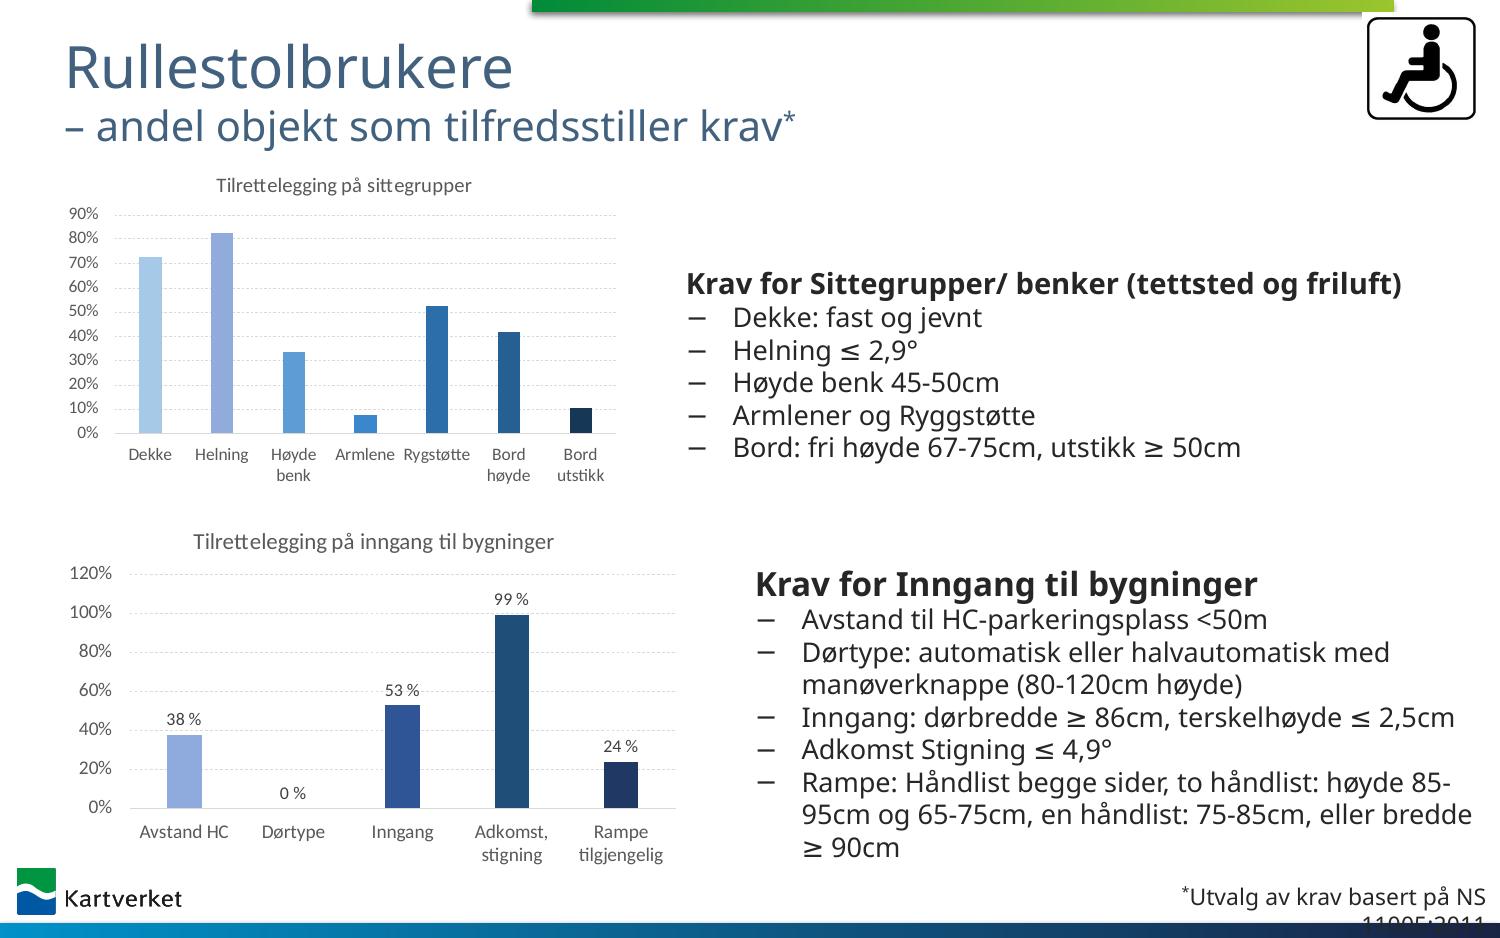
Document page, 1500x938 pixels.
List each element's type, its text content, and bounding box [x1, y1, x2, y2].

picture [1362, 12, 1481, 126]
text_box *Utvalg av krav basert på NS 11005:2011 [1068, 873, 1500, 938]
text_box Krav for Inngang til bygninger Avstand til HC-parkeringsplass <50m Dørtype: automatisk eller halvautomatisk med manøverknappe (80-120cm høyde) Inngang: dørbredde ≥ 86cm, terskelhøyde ≤ 2,5cm Adkomst Stigning ≤ 4,9° Rampe: Håndlist begge sider, to håndlist: høyde 85-95cm og 65-75cm, en håndlist: 75-85cm, eller bredde ≥ 90cm [740, 555, 1491, 870]
picture [62, 166, 626, 492]
text_box Krav for Sittegrupper/ benker (tettsted og friluft) Dekke: fast og jevnt Helning ≤ 2,9° Høyde benk 45-50cm Armlener og Ryggstøtte Bord: fri høyde 67-75cm, utstikk ≥ 50cm [670, 258, 1418, 471]
text_box Rullestolbrukere – andel objekt som tilfredsstiller krav* [49, 25, 1431, 158]
picture [62, 520, 687, 874]
